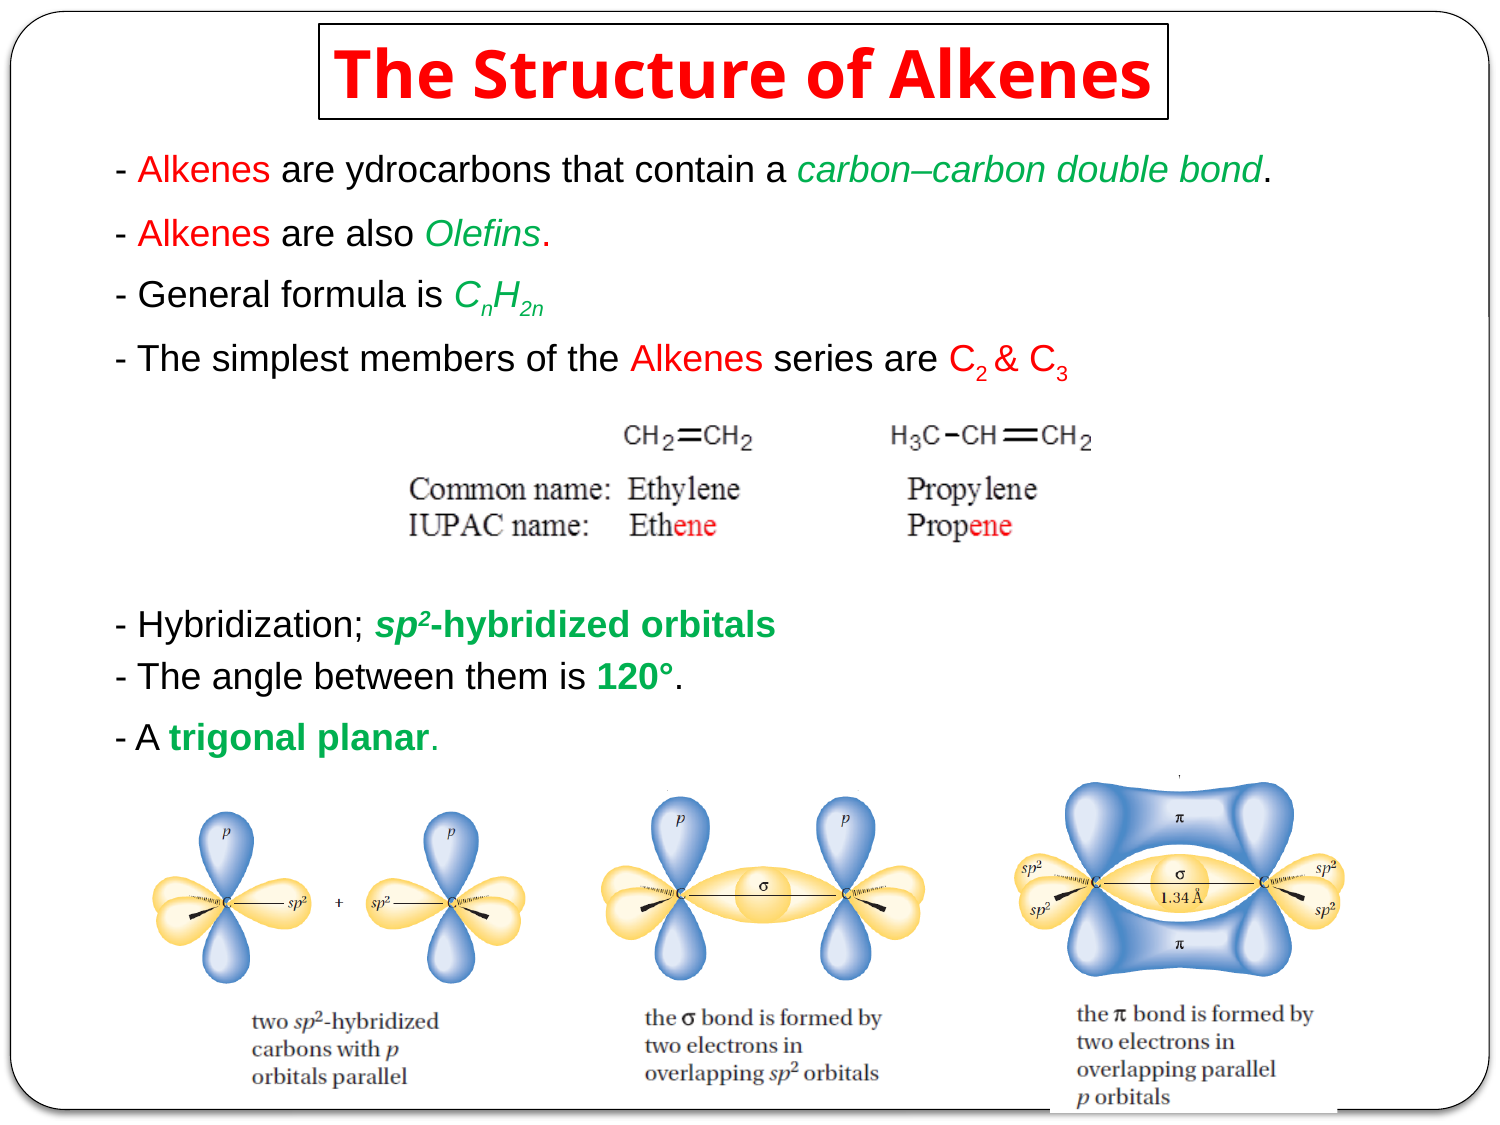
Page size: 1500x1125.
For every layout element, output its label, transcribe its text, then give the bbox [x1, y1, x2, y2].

text_box - General formula is CnH2n [99, 262, 663, 326]
text_box - A trigonal planar. [99, 705, 713, 766]
text_box - Alkenes are ydrocarbons that contain a carbon–carbon double bond. [99, 137, 1296, 198]
picture [617, 1001, 888, 1101]
picture [409, 424, 1091, 544]
text_box - Alkenes are also Olefins. [99, 201, 801, 262]
picture [595, 790, 934, 982]
text_box - The simplest members of the Alkenes series are C2 & C3 [99, 326, 1274, 393]
text_box The Structure of Alkenes [318, 23, 1169, 120]
text_box - Hybridization; sp2-hybridized orbitals [99, 592, 838, 653]
picture [224, 999, 452, 1099]
picture [1049, 986, 1338, 1113]
picture [1007, 775, 1355, 985]
picture [145, 802, 541, 987]
text_box - The angle between them is 120°. [99, 644, 738, 705]
